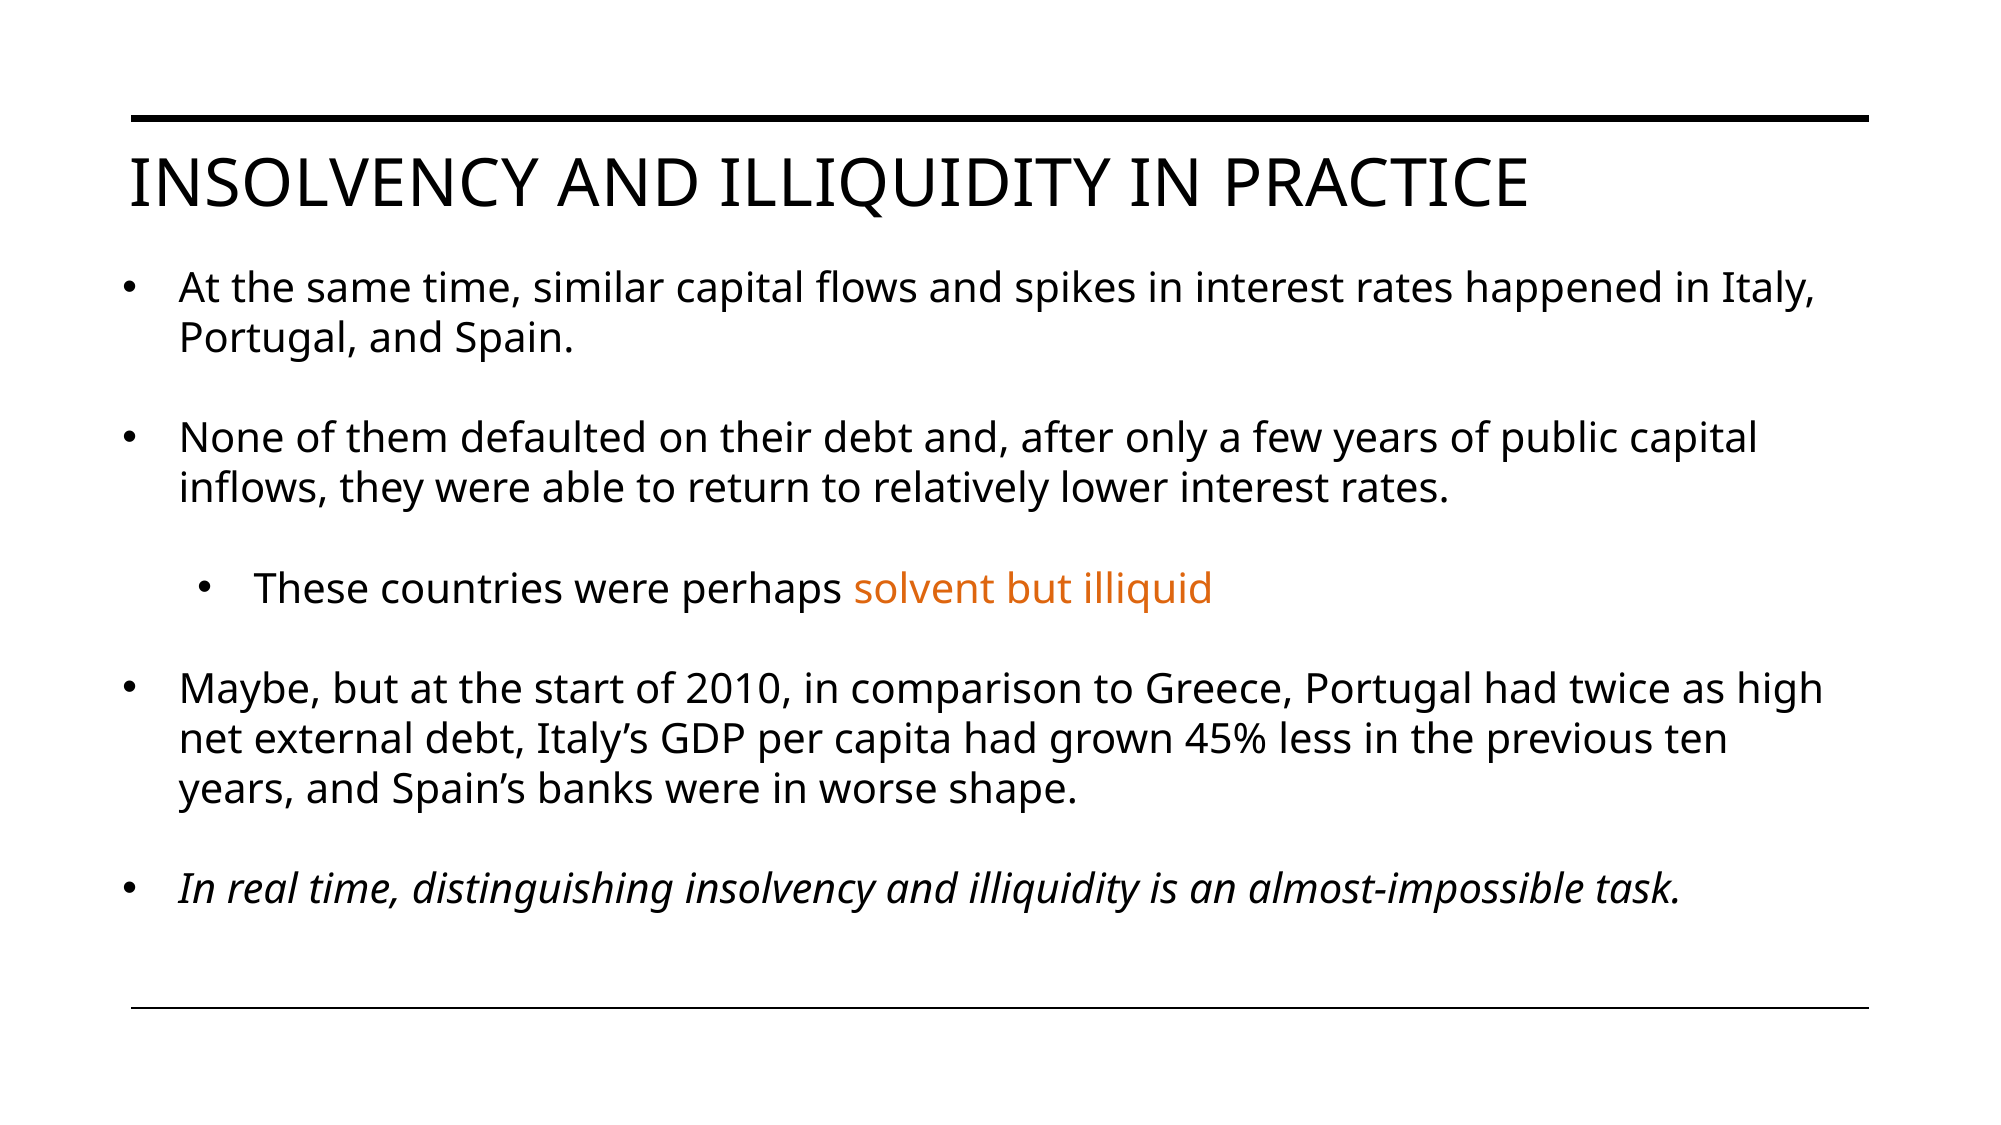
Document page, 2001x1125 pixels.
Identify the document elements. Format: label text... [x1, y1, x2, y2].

text_box At the same time, similar capital flows and spikes in interest rates happened in Italy, Portugal, and Spain. None of them defaulted on their debt and, after only a few years of public capital inflows, they were able to return to relatively lower interest rates. These countries were perhaps solvent but illiquid Maybe, but at the start of 2010, in comparison to Greece, Portugal had twice as high net external debt, Italy’s GDP per capita had grown 45% less in the previous ten years, and Spain’s banks were in worse shape. In real time, distinguishing insolvency and illiquidity is an almost-impossible task. [114, 253, 1840, 994]
title Insolvency and Illiquidity in Practice [114, 131, 1869, 234]
text_box [114, 994, 1840, 1125]
